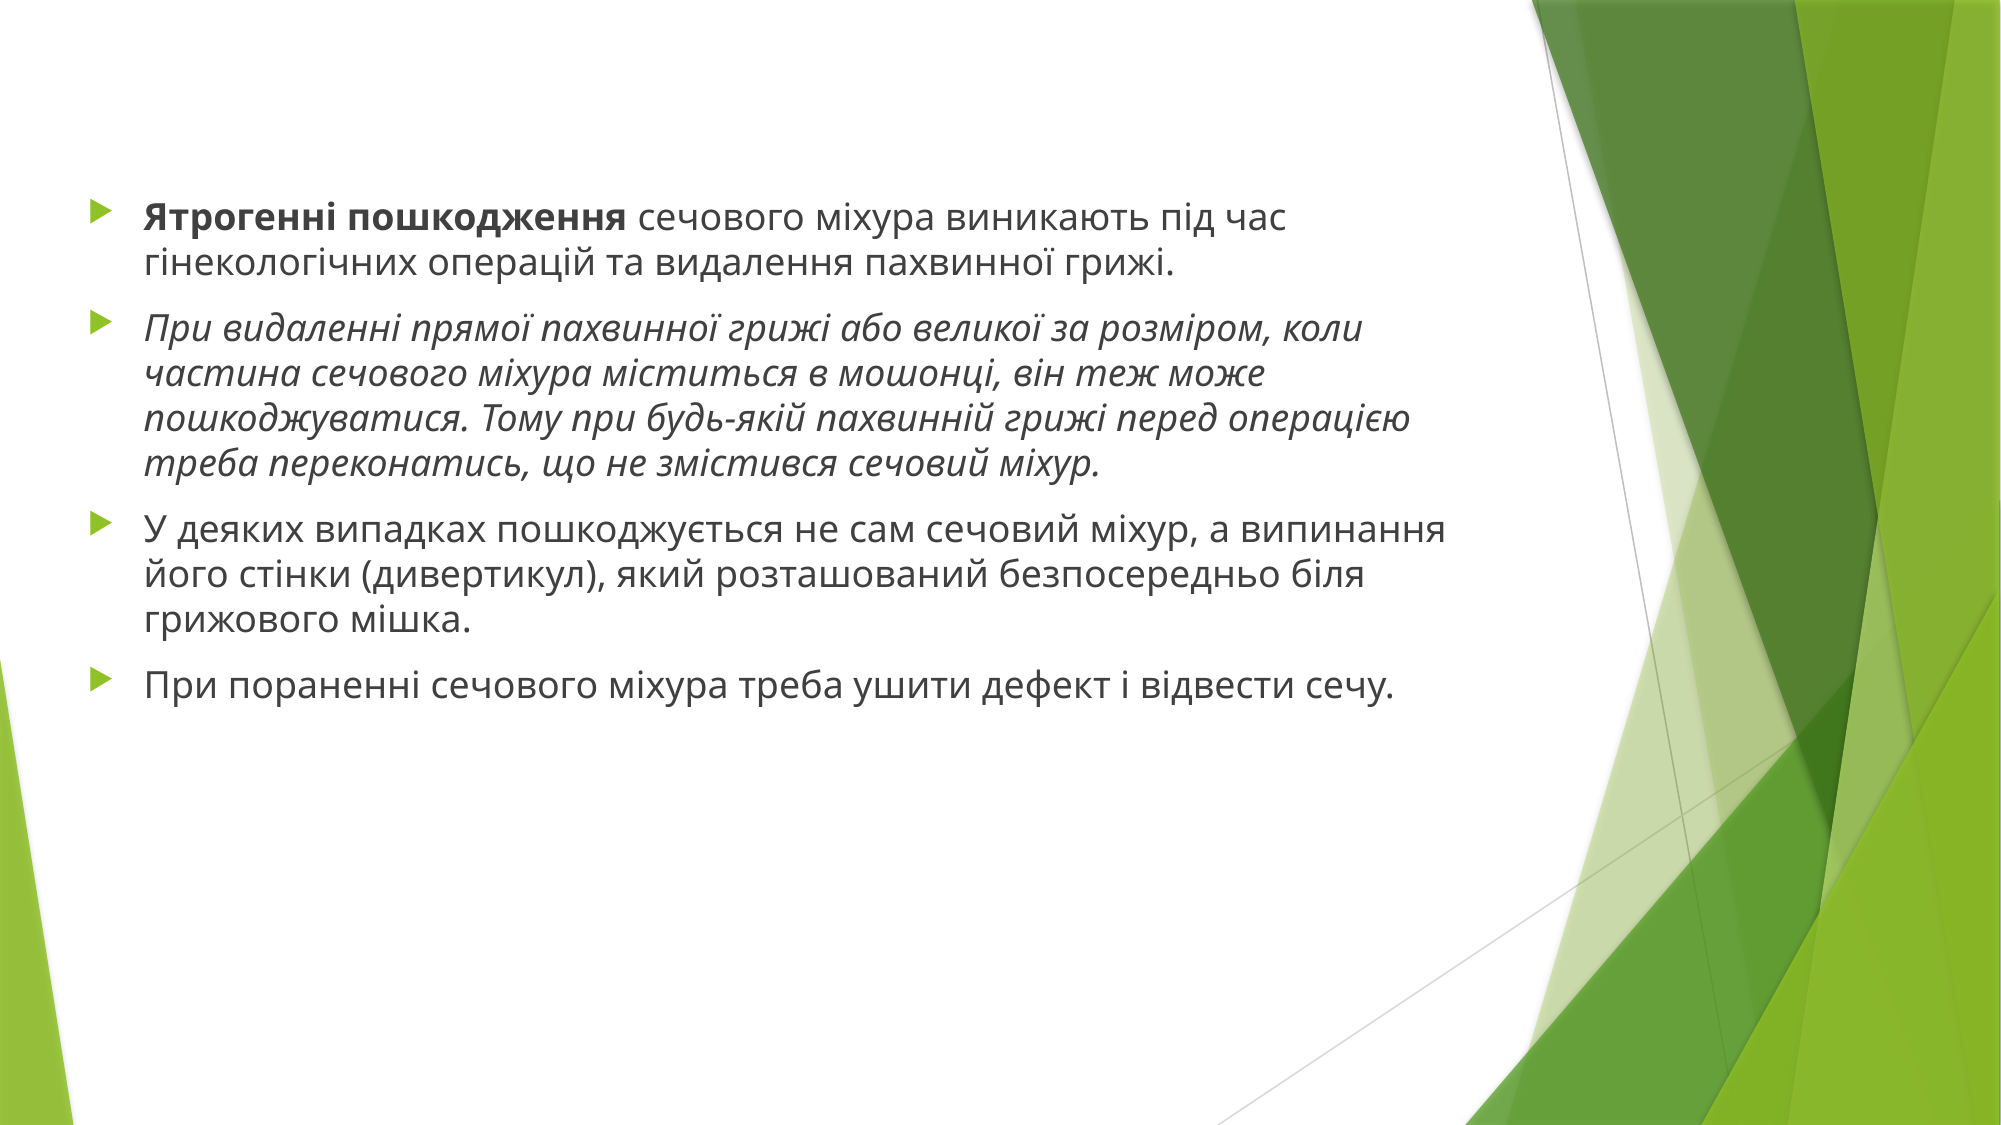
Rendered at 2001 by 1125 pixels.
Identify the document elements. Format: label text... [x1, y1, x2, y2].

list Ятрогенні пошкодження сечового міхура виникають під час гінекологічних операцій та видалення пахвинної грижі. При видаленні прямої пахвинної грижі або великої за розміром, коли частина сечового міхура міститься в мошонці, він теж може пошкоджуватися. Тому при будь-якій пахвинній грижі перед операцією треба переконатись, що не змістився сечовий міхур. У деяких випадках пошкоджується не сам сечовий міхур, а випинання його стінки (дивертикул), який розташований безпосередньо біля грижового мішка. При пораненні сечового міхура треба ушити дефект і відвести сечу. [72, 185, 1483, 823]
